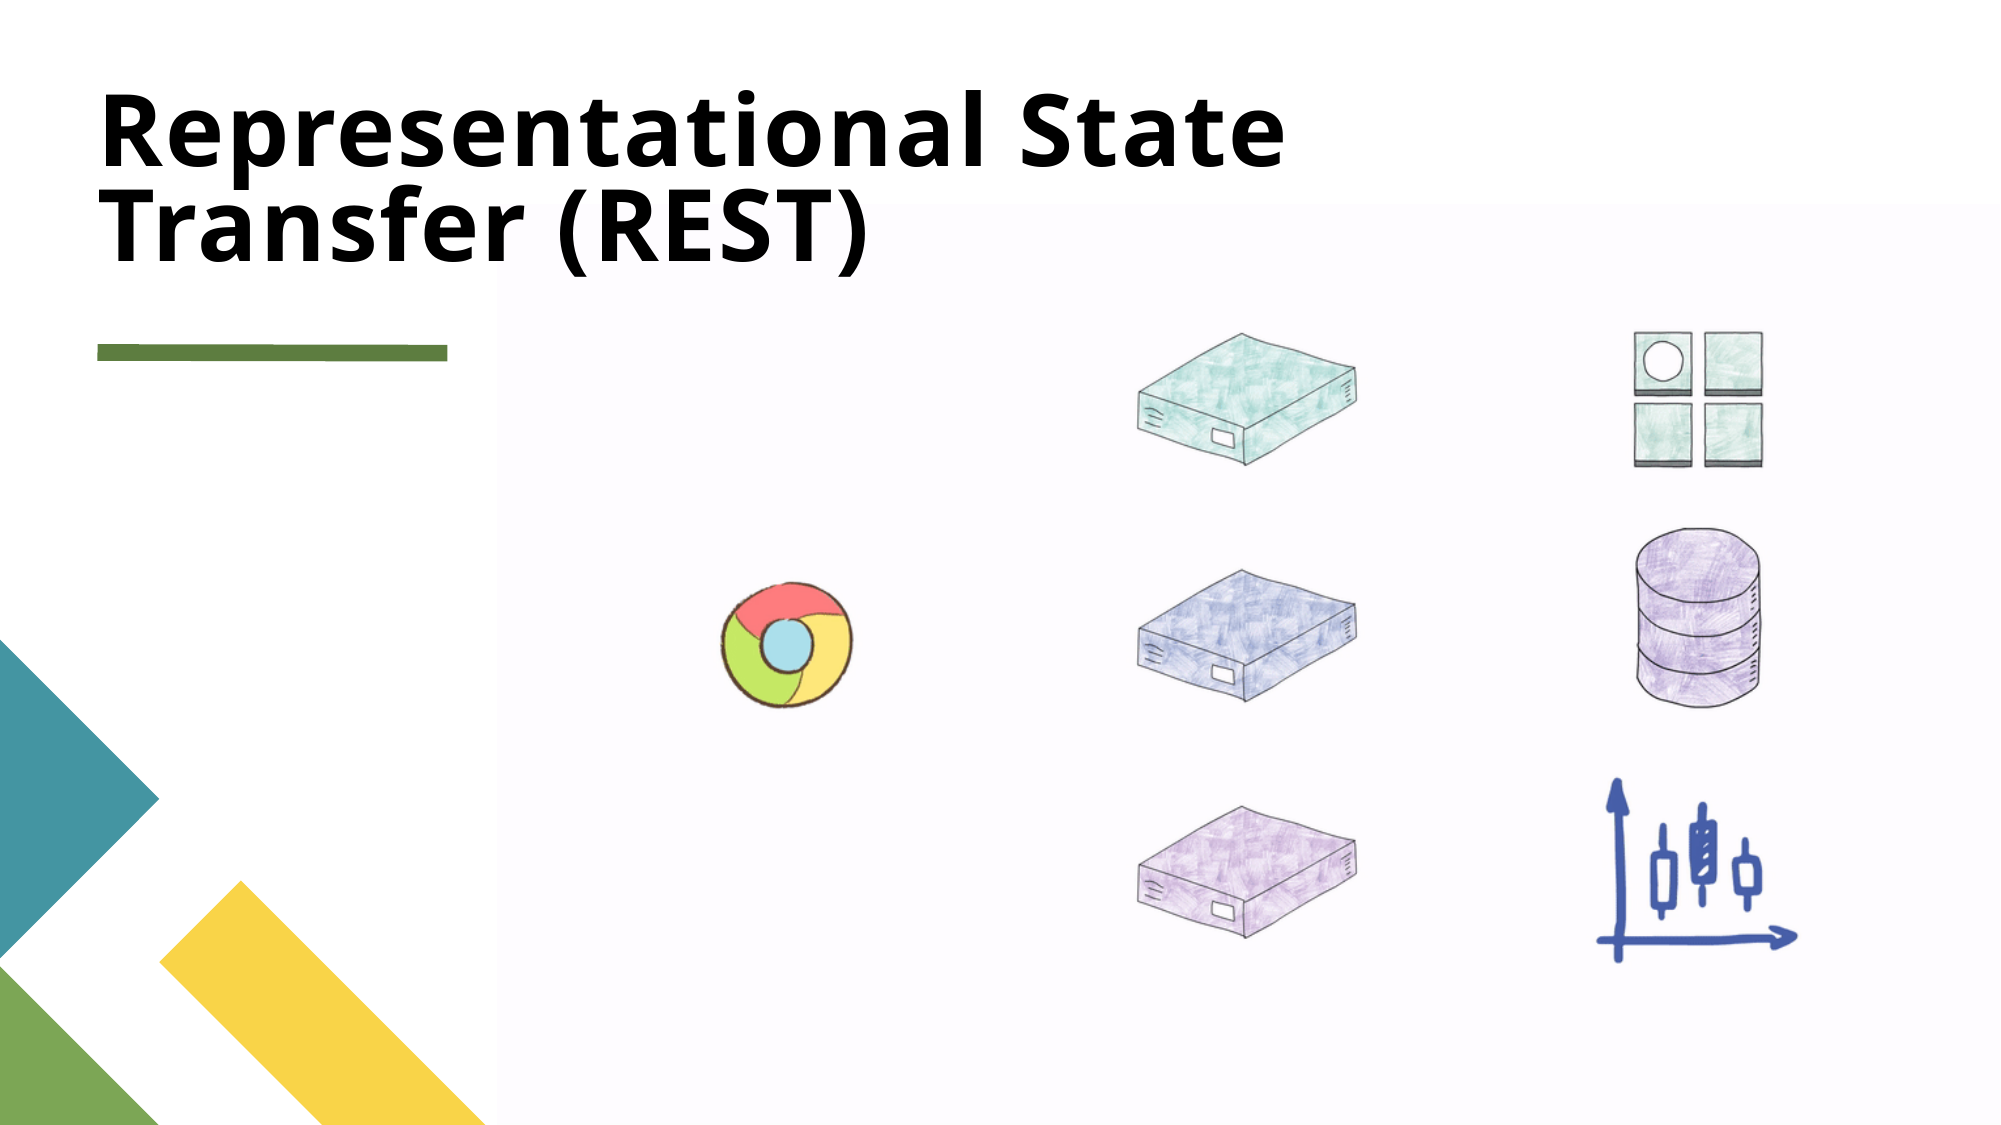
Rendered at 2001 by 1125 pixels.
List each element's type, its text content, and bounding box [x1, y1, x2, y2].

picture [497, 204, 2000, 1125]
title Representational State Transfer (REST) [97, 16, 1927, 282]
